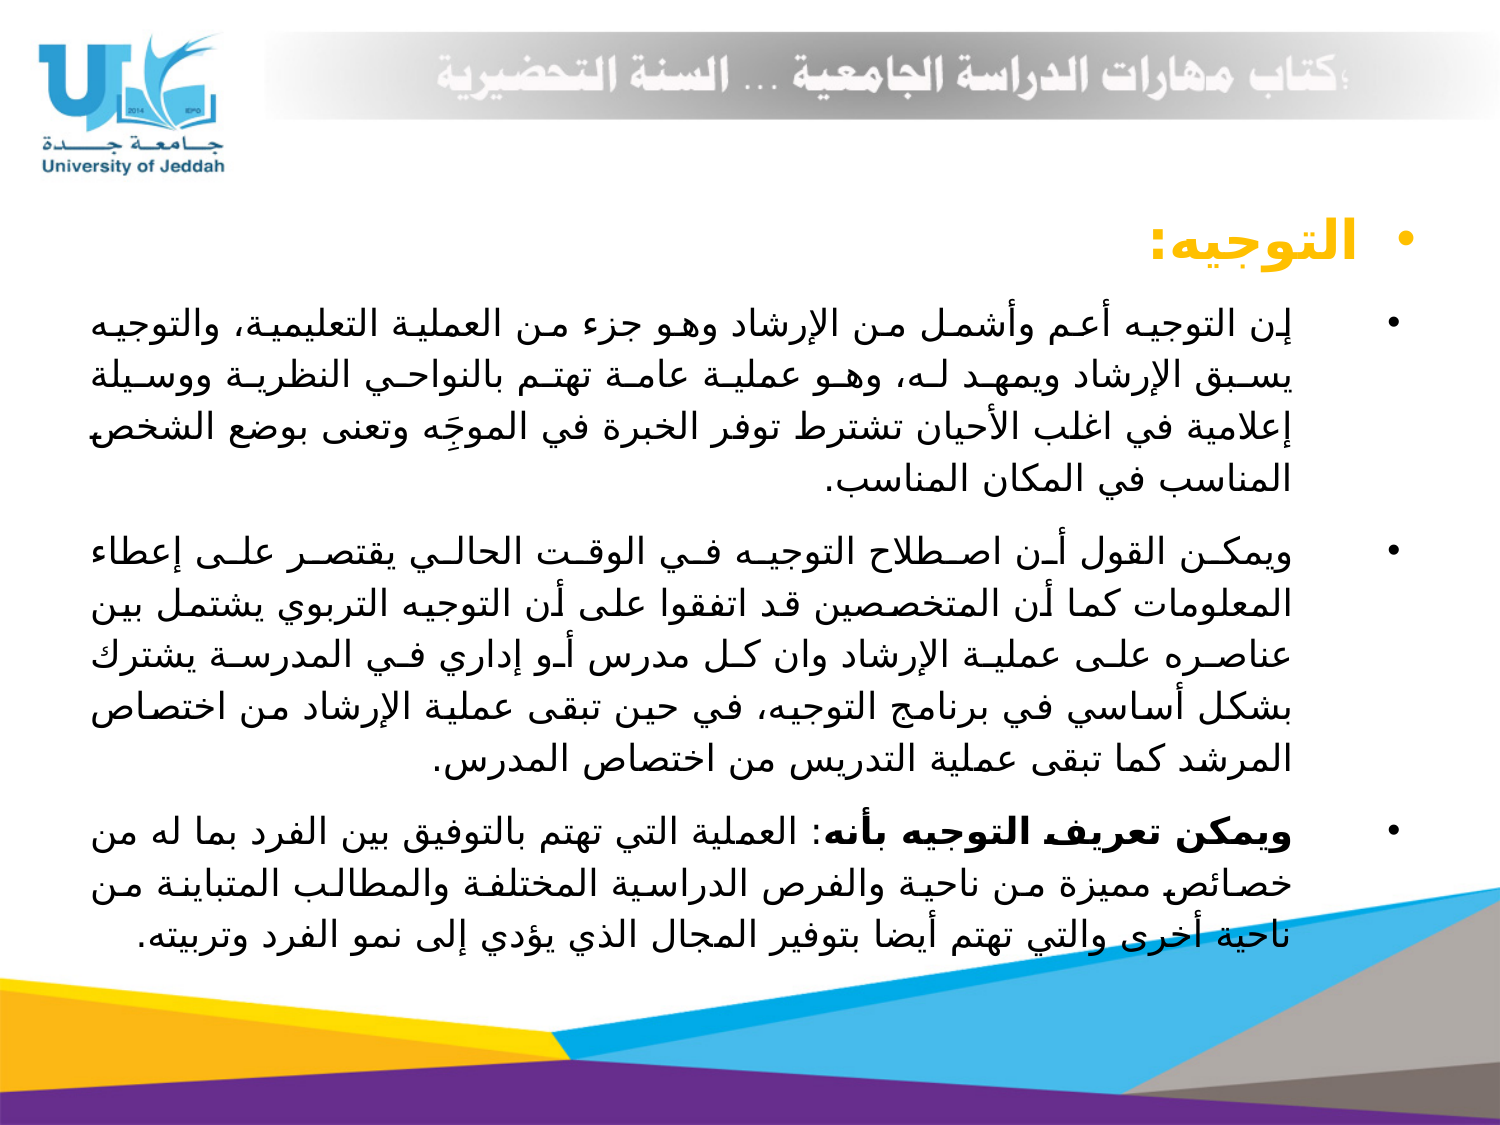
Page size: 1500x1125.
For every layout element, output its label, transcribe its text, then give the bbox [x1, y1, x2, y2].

picture [0, 0, 1500, 1125]
list التوجيه: إن التوجيه أعم وأشمل من الإرشاد وهو جزء من العملية التعليمية، والتوجيه يسبق الإرشاد ويمهد له، وهو عملية عامة تهتم بالنواحي النظرية ووسيلة إعلامية في اغلب الأحيان تشترط توفر الخبرة في الموجَِه وتعنى بوضع الشخص المناسب في المكان المناسب. ويمكن القول أن اصطلاح التوجيه في الوقت الحالي يقتصر على إعطاء المعلومات كما أن المتخصصين قد اتفقوا على أن التوجيه التربوي يشتمل بين عناصره على عملية الإرشاد وان كل مدرس أو إداري في المدرسة يشترك بشكل أساسي في برنامج التوجيه، في حين تبقى عملية الإرشاد من اختصاص المرشد كما تبقى عملية التدريس من اختصاص المدرس. ويمكن تعريف التوجيه بأنه: العملية التي تهتم بالتوفيق بين الفرد بما له من خصائص مميزة من ناحية والفرص الدراسية المختلفة والمطالب المتباينة من ناحية أخرى والتي تهتم أيضا بتوفير المجال الذي يؤدي إلى نمو الفرد وتربيته. [75, 187, 1425, 1005]
